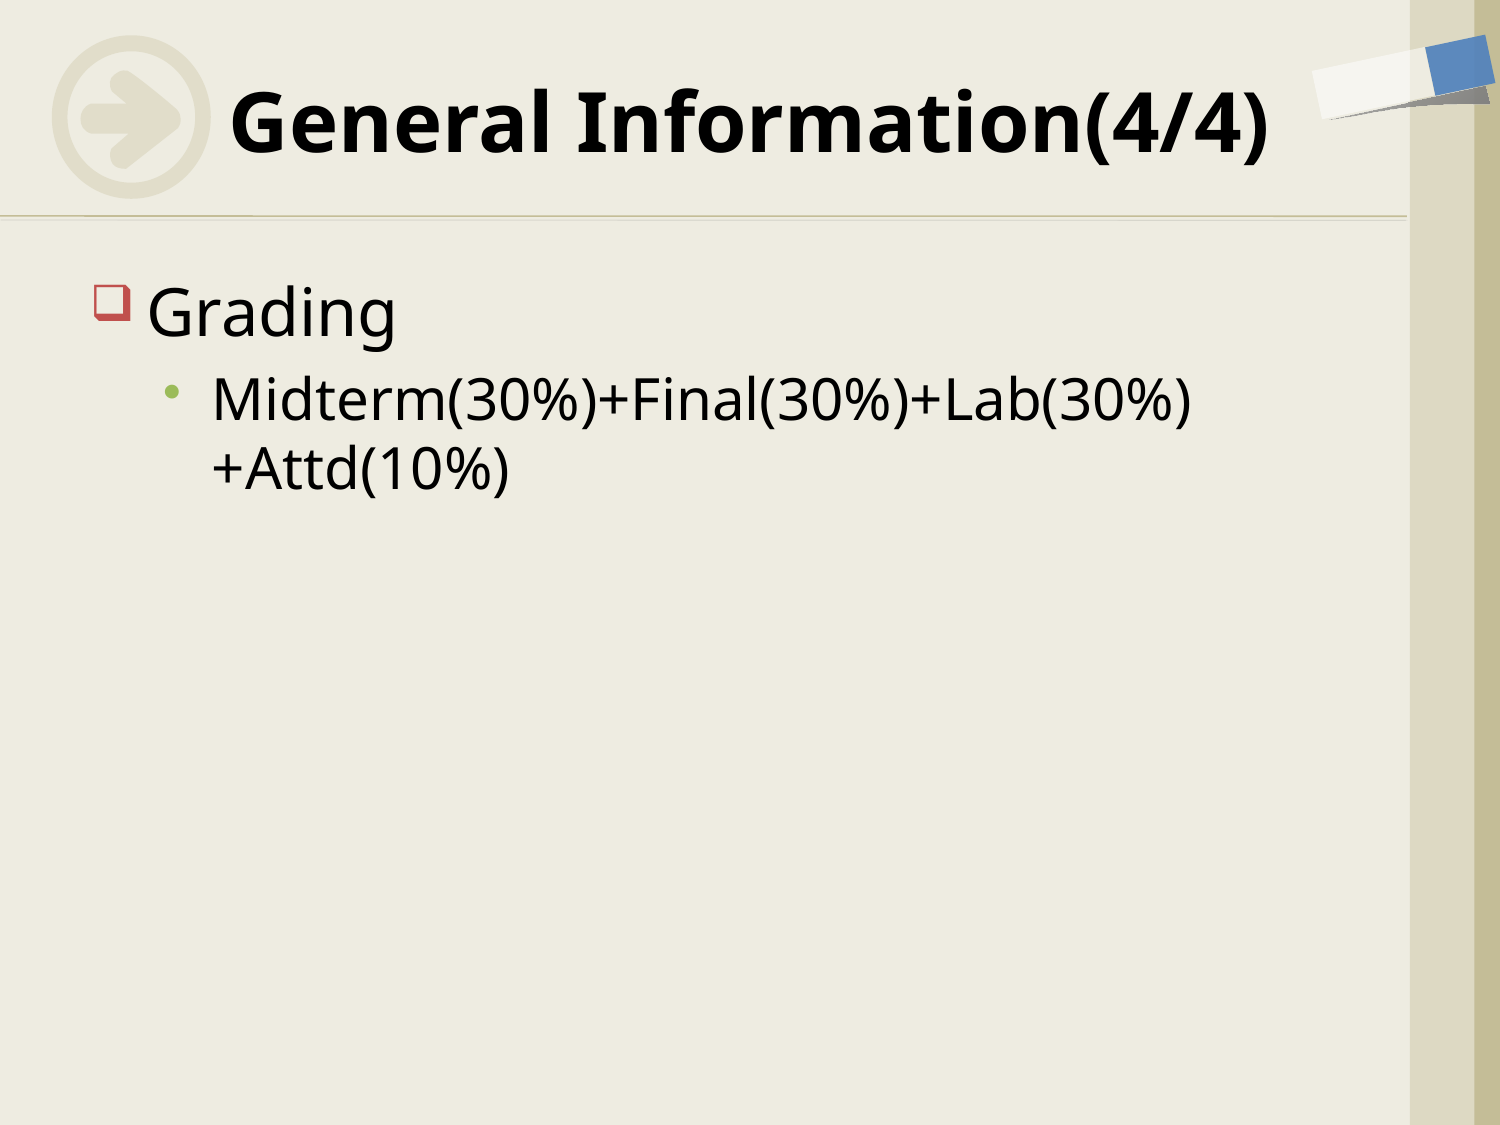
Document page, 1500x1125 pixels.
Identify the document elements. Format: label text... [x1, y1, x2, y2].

list Grading Midterm(30%)+Final(30%)+Lab(30%)+Attd(10%) [75, 262, 1406, 1005]
title General Information(4/4) [75, 24, 1425, 213]
